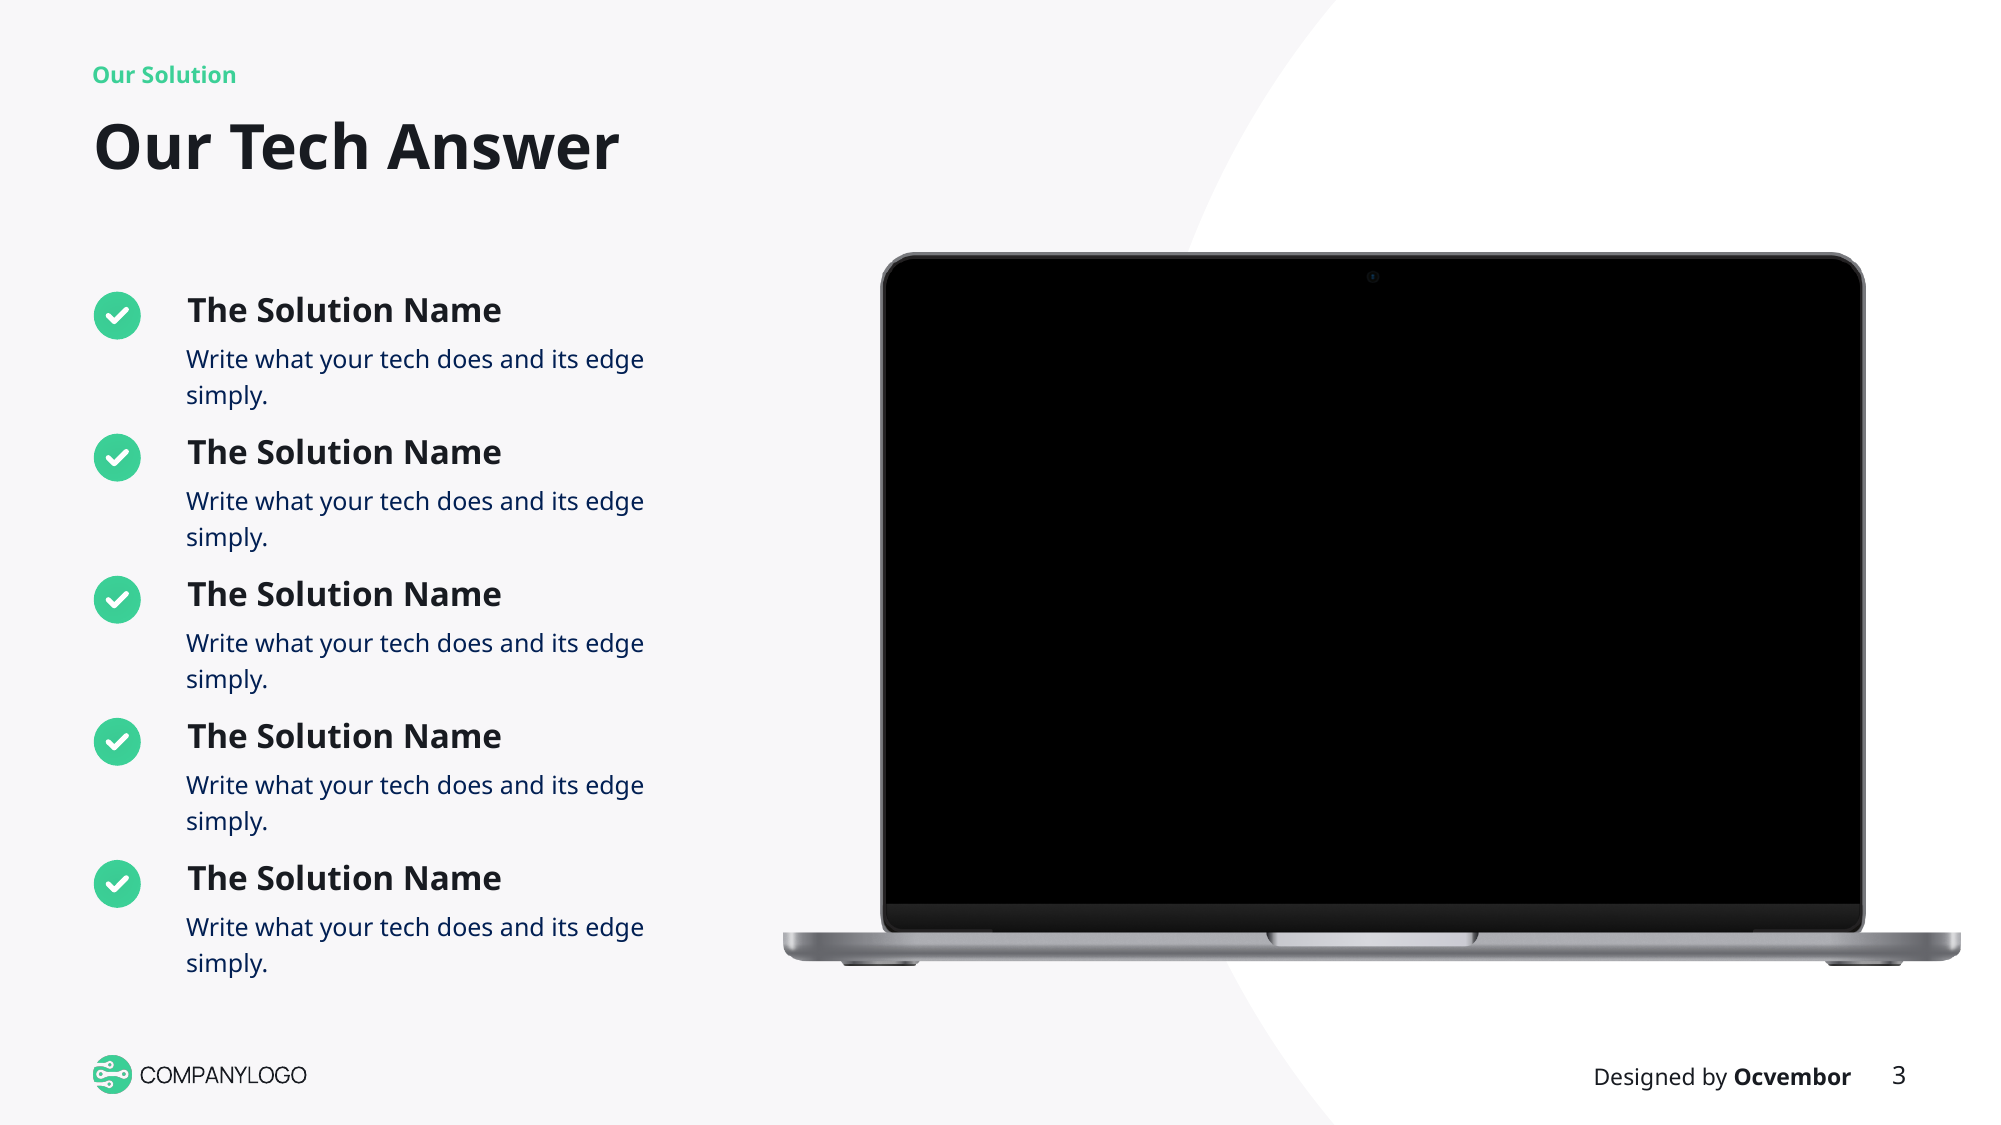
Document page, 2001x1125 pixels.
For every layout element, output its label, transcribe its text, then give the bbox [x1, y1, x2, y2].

text_box Designed by Ocvembor [1474, 1062, 1852, 1091]
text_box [93, 717, 142, 766]
text_box Write what your tech does and its edge simply. [186, 763, 732, 836]
picture [93, 1055, 132, 1094]
text_box The Solution Name [186, 857, 732, 898]
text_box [93, 859, 142, 909]
picture [783, 252, 1962, 966]
text_box [1187, 0, 2000, 1125]
title Our Tech Answer [93, 106, 1907, 183]
text_box Our Solution [92, 61, 237, 89]
text_box The Solution Name [186, 573, 732, 614]
text_box Write what your tech does and its edge simply. [186, 905, 732, 978]
text_box The Solution Name [186, 289, 732, 330]
text_box Write what your tech does and its edge simply. [186, 479, 732, 552]
text_box The Solution Name [186, 431, 732, 472]
text_box 3 [1827, 1059, 1907, 1094]
text_box The Solution Name [186, 715, 732, 756]
text_box Write what your tech does and its edge simply. [186, 337, 732, 410]
text_box Write what your tech does and its edge simply. [186, 621, 732, 694]
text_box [93, 291, 142, 340]
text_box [93, 433, 142, 482]
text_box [93, 575, 142, 624]
